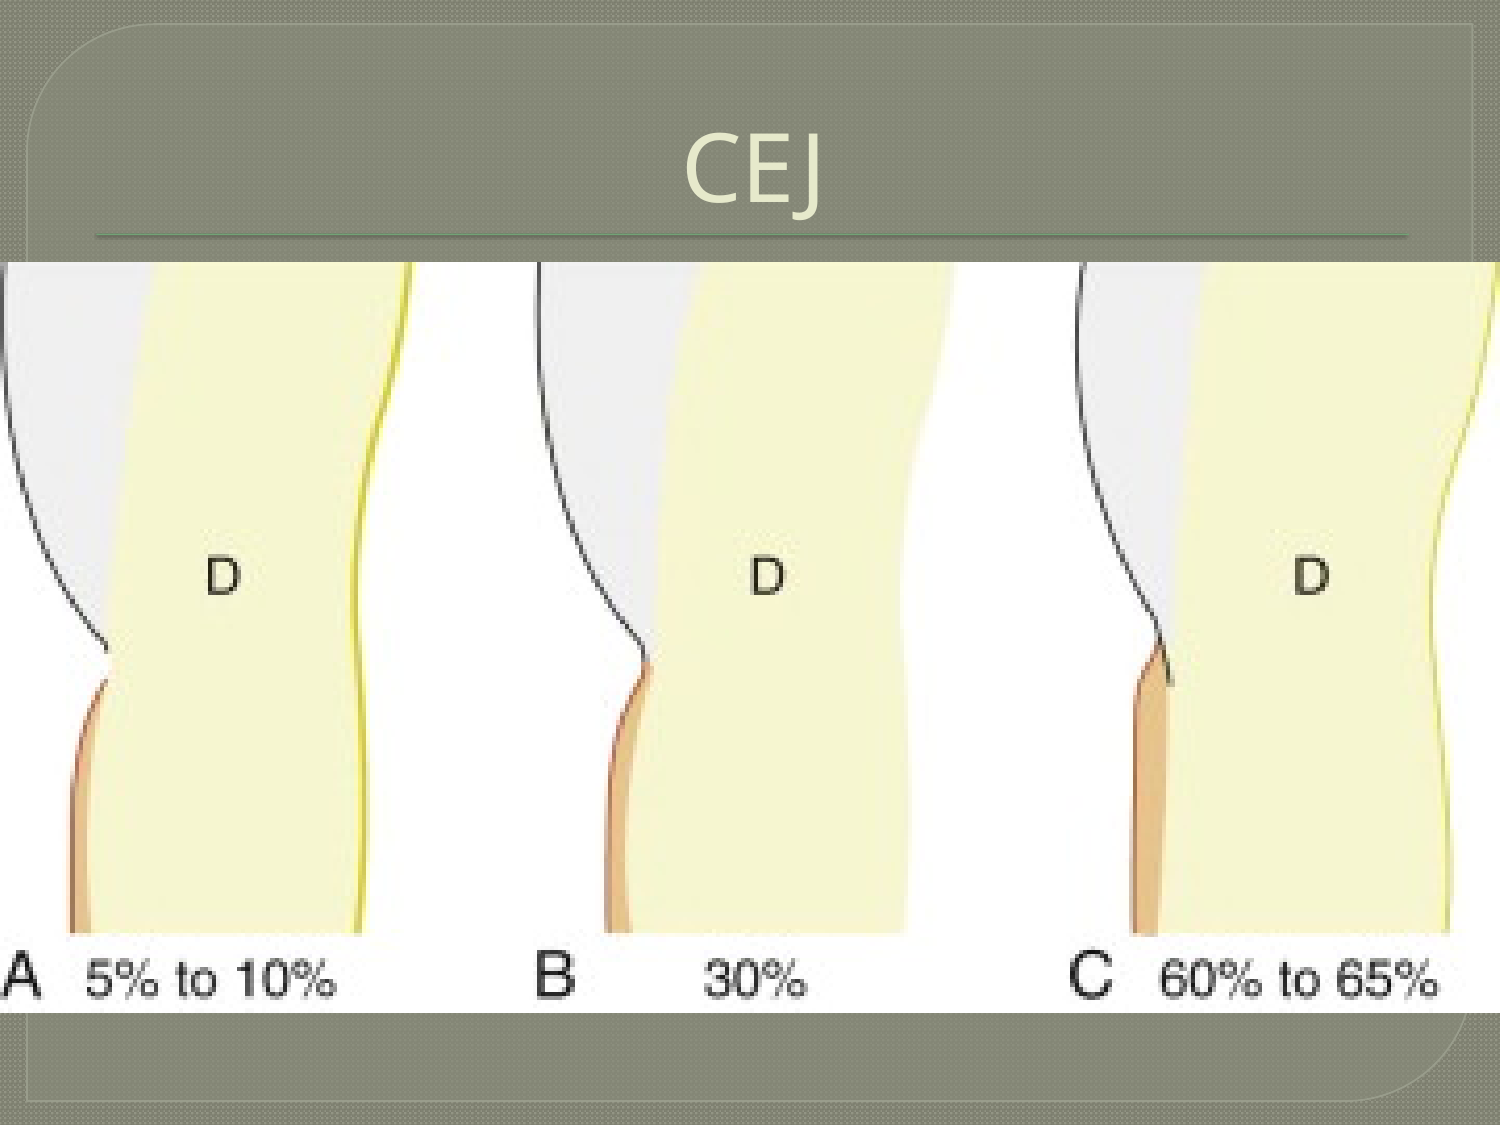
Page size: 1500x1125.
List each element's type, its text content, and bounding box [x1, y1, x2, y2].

title CEJ [75, 41, 1425, 230]
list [0, 262, 1500, 1013]
